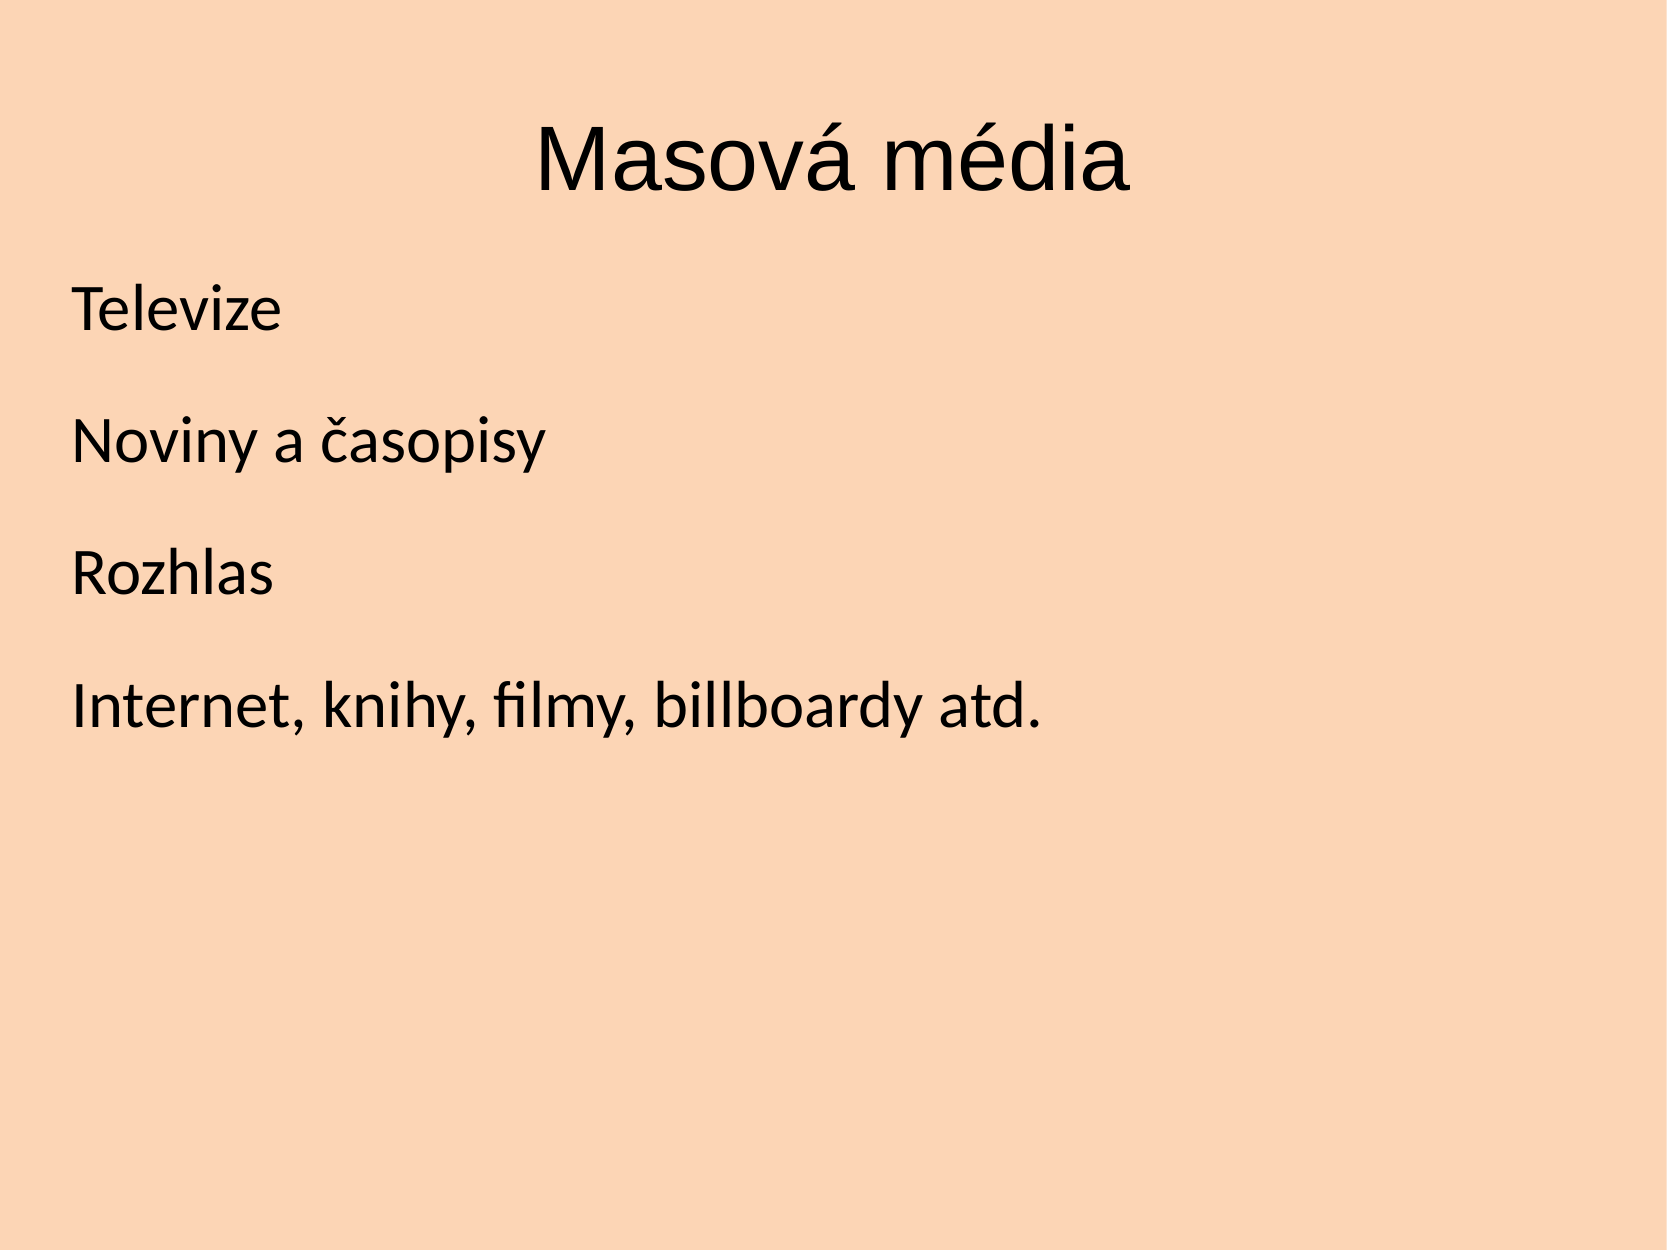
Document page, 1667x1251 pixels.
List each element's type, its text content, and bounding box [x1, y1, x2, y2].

title Masová média [83, 49, 1584, 223]
list Televize Noviny a časopisy Rozhlas Internet, knihy, filmy, billboardy atd. [53, 223, 1625, 934]
